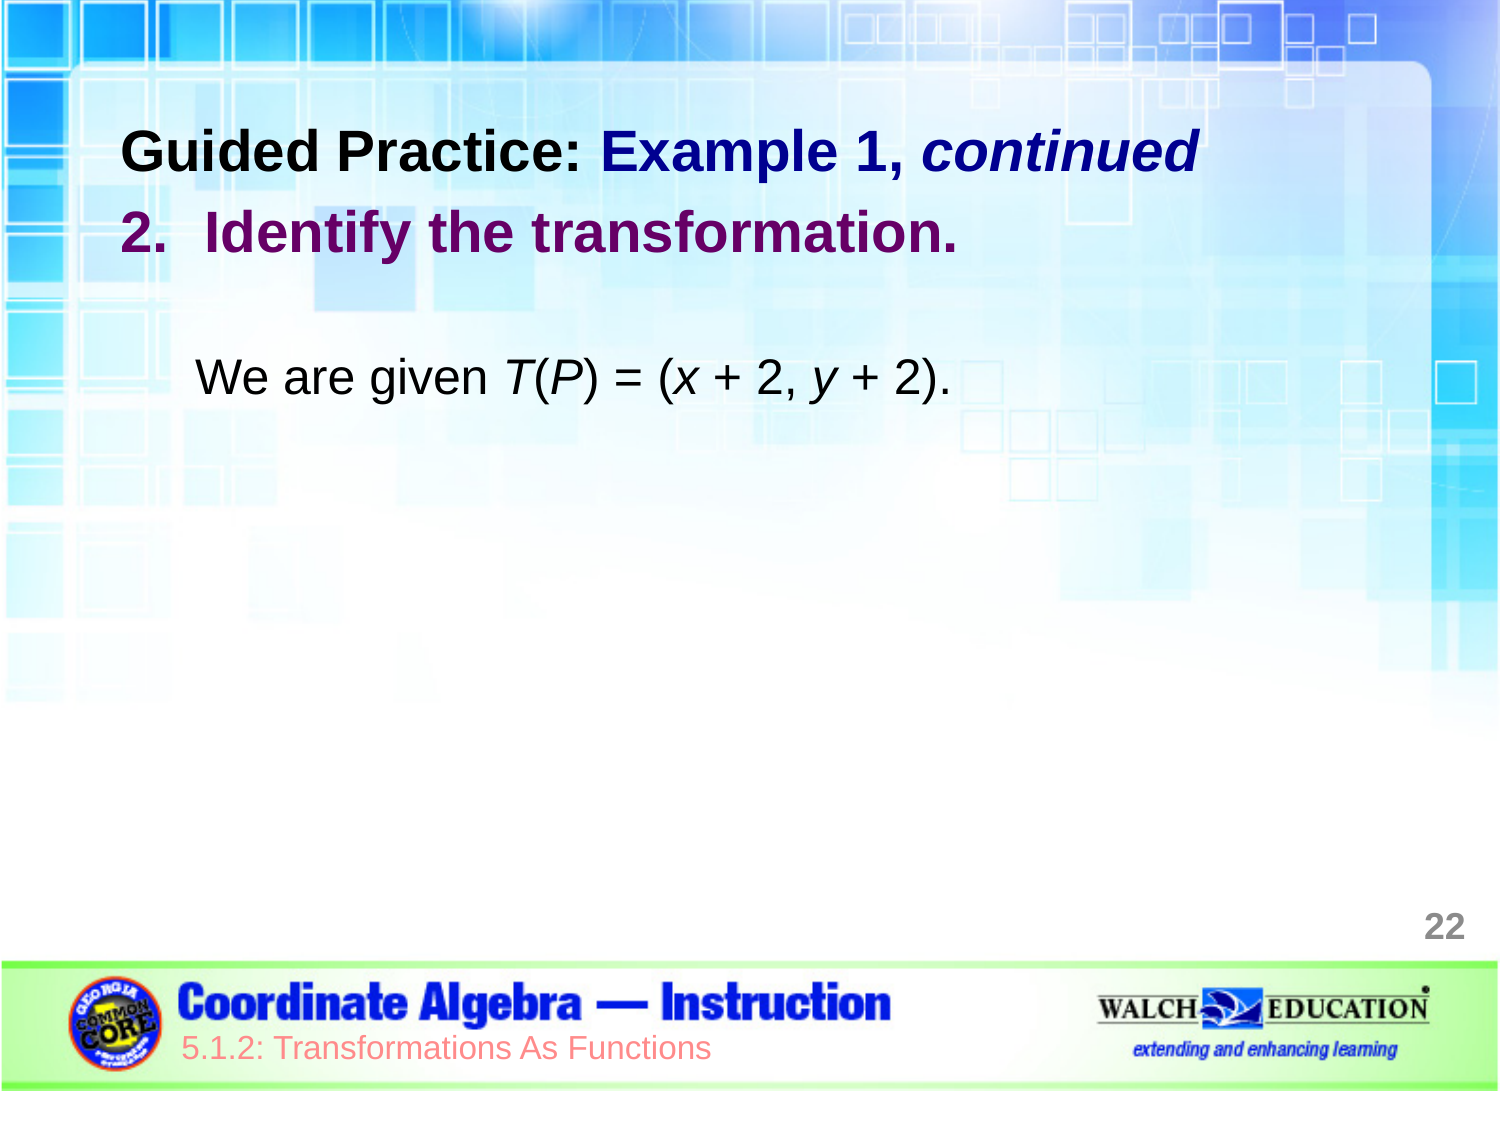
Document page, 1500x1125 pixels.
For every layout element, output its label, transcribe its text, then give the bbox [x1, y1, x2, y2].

footer 5.1.2: Transformations As Functions [166, 1024, 1080, 1069]
subtitle Guided Practice: Example 1, continued Identify the transformation. We are given T(P) = (x + 2, y + 2). [105, 105, 1394, 925]
picture [1, 0, 1500, 1091]
slide_number 22 [1361, 901, 1481, 949]
